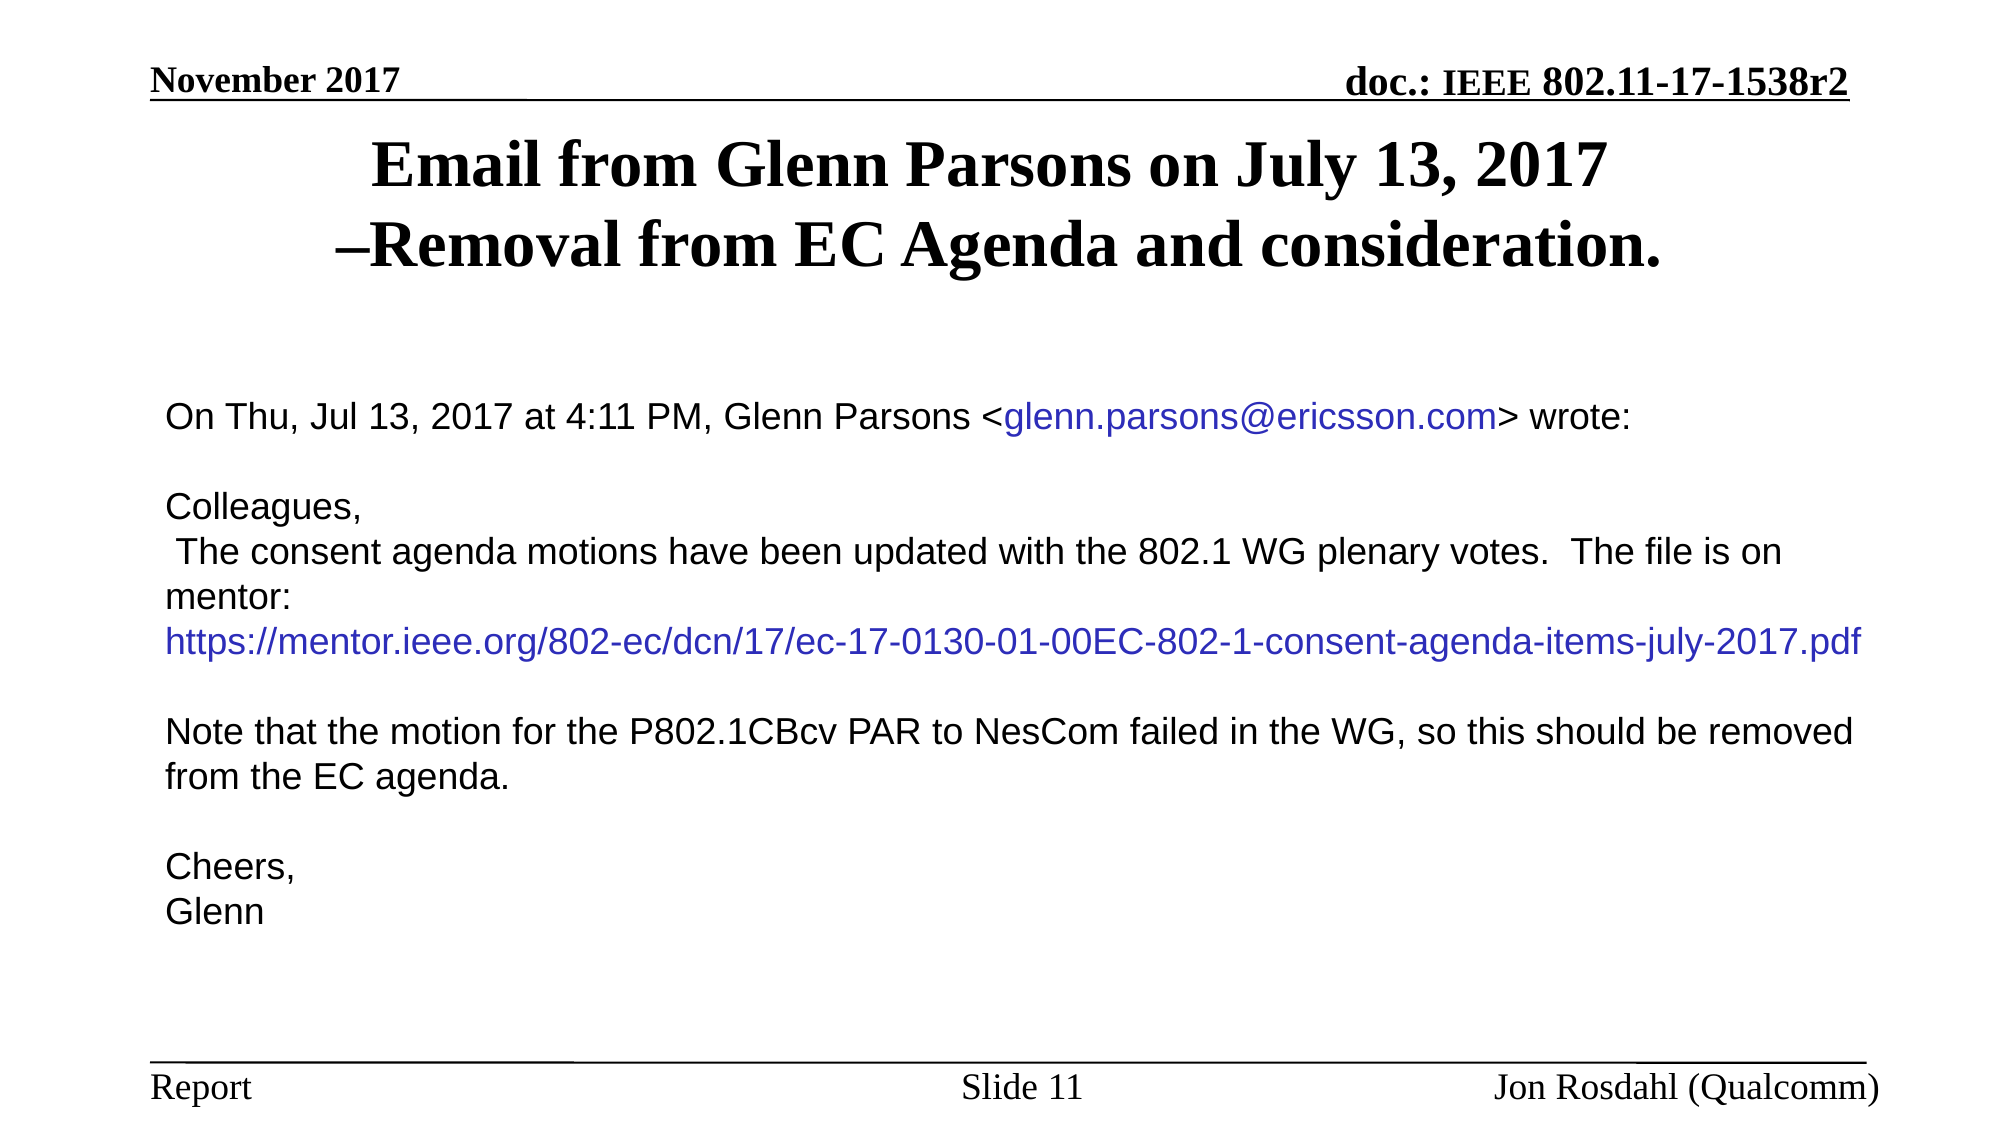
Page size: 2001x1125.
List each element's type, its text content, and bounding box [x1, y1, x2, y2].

slide_number Slide 11 [950, 1061, 1095, 1125]
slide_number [149, 49, 431, 100]
footer Jon Rosdahl (Qualcomm) [1436, 1061, 1881, 1108]
title Email from Glenn Parsons on July 13, 2017 –Removal from EC Agenda and consideration. [149, 112, 1850, 288]
list On Thu, Jul 13, 2017 at 4:11 PM, Glenn Parsons <glenn.parsons@ericsson.com> wrote: Colleagues, The consent agenda motions have been updated with the 802.1 WG plenary votes. The file is on mentor: https://mentor.ieee.org/802-ec/dcn/17/ec-17-0130-01-00EC-802-1-consent-agenda-items-july-2017.pdf Note that the motion for the P802.1CBcv PAR to NesCom failed in the WG, so this should be removed from the EC agenda. Cheers, Glenn [149, 335, 1910, 989]
